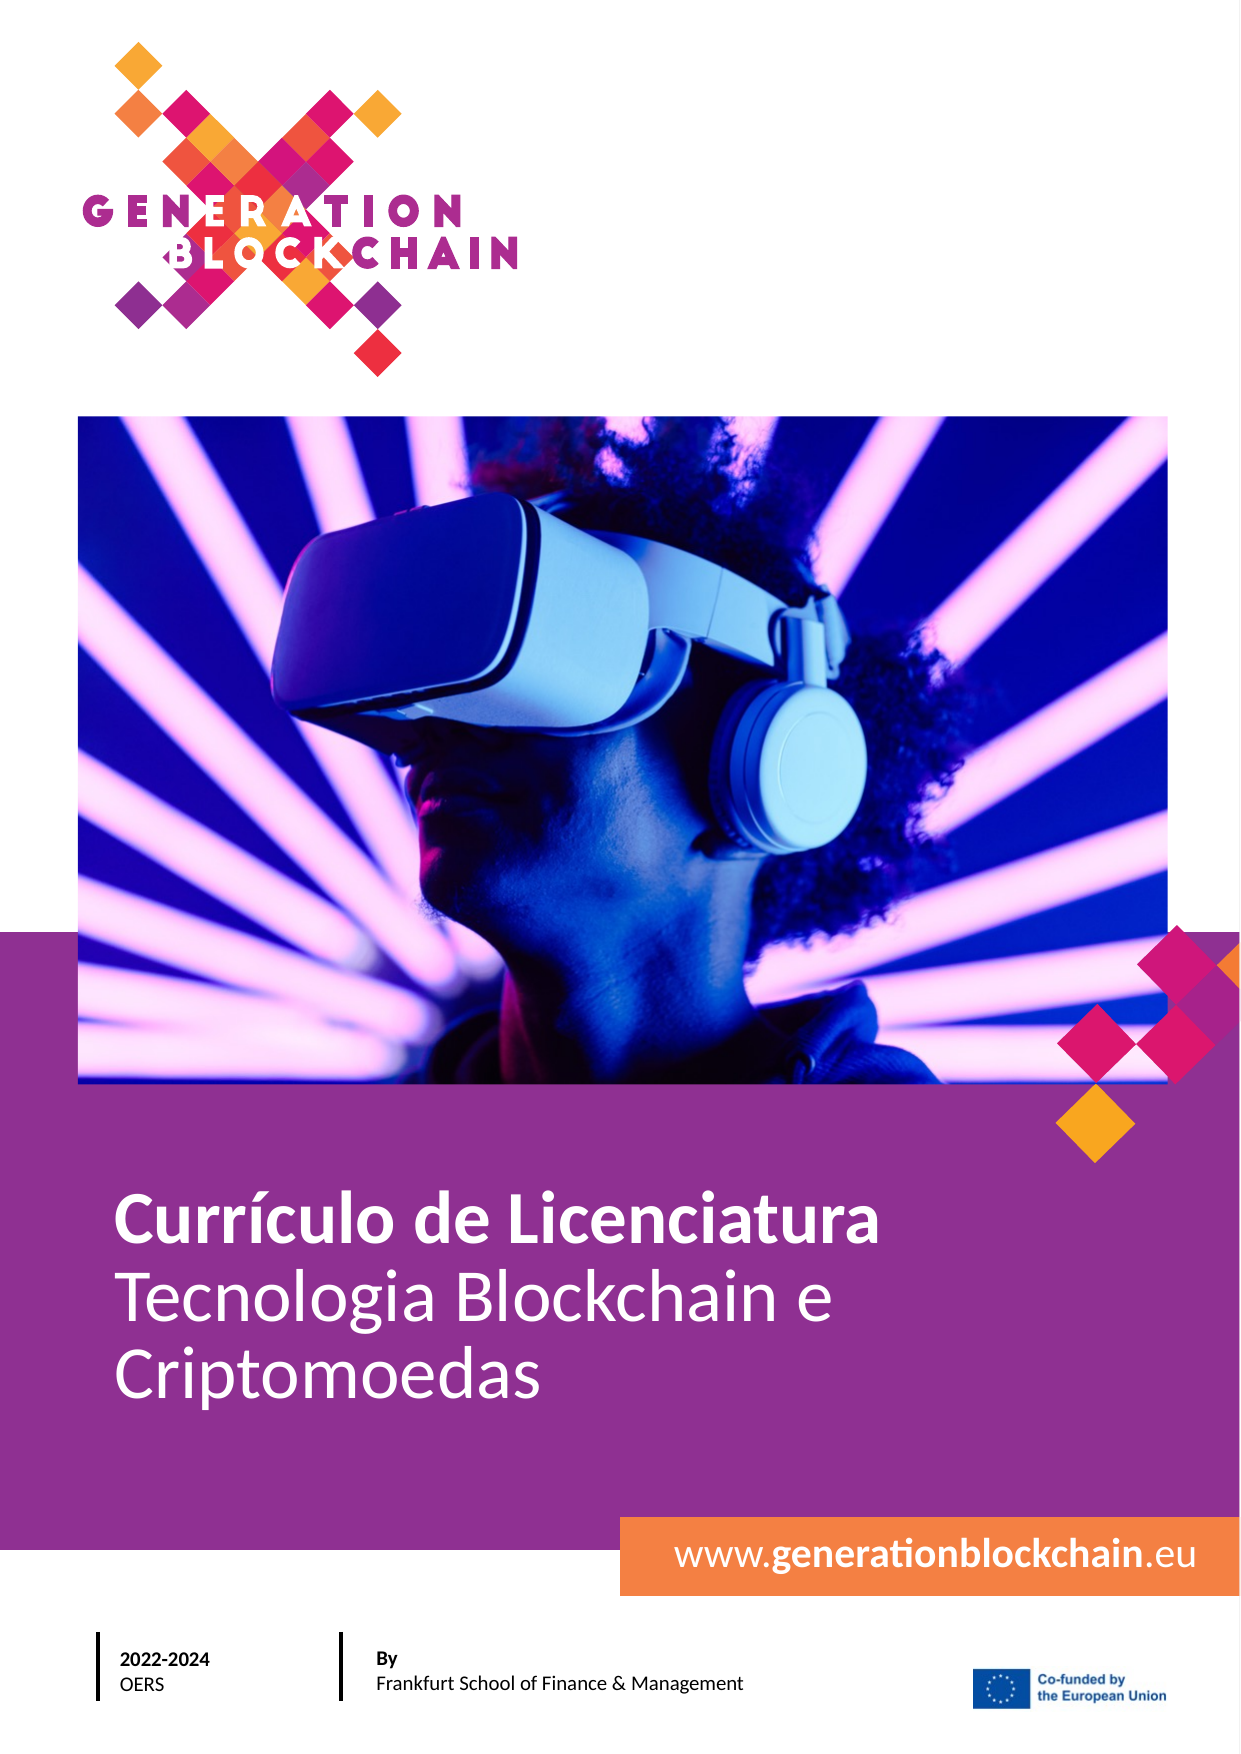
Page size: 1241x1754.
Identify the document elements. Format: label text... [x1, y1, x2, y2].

picture [77, 416, 1168, 1085]
text_box www.generationblockchain.eu [659, 1518, 1213, 1619]
list 2022-2024 OERS [105, 1638, 307, 1708]
picture [973, 1666, 1168, 1712]
list By Frankfurt School of Finance & Management [361, 1637, 820, 1707]
list Currículo de Licenciatura Tecnologia Blockchain e Criptomoedas [99, 1173, 921, 1375]
